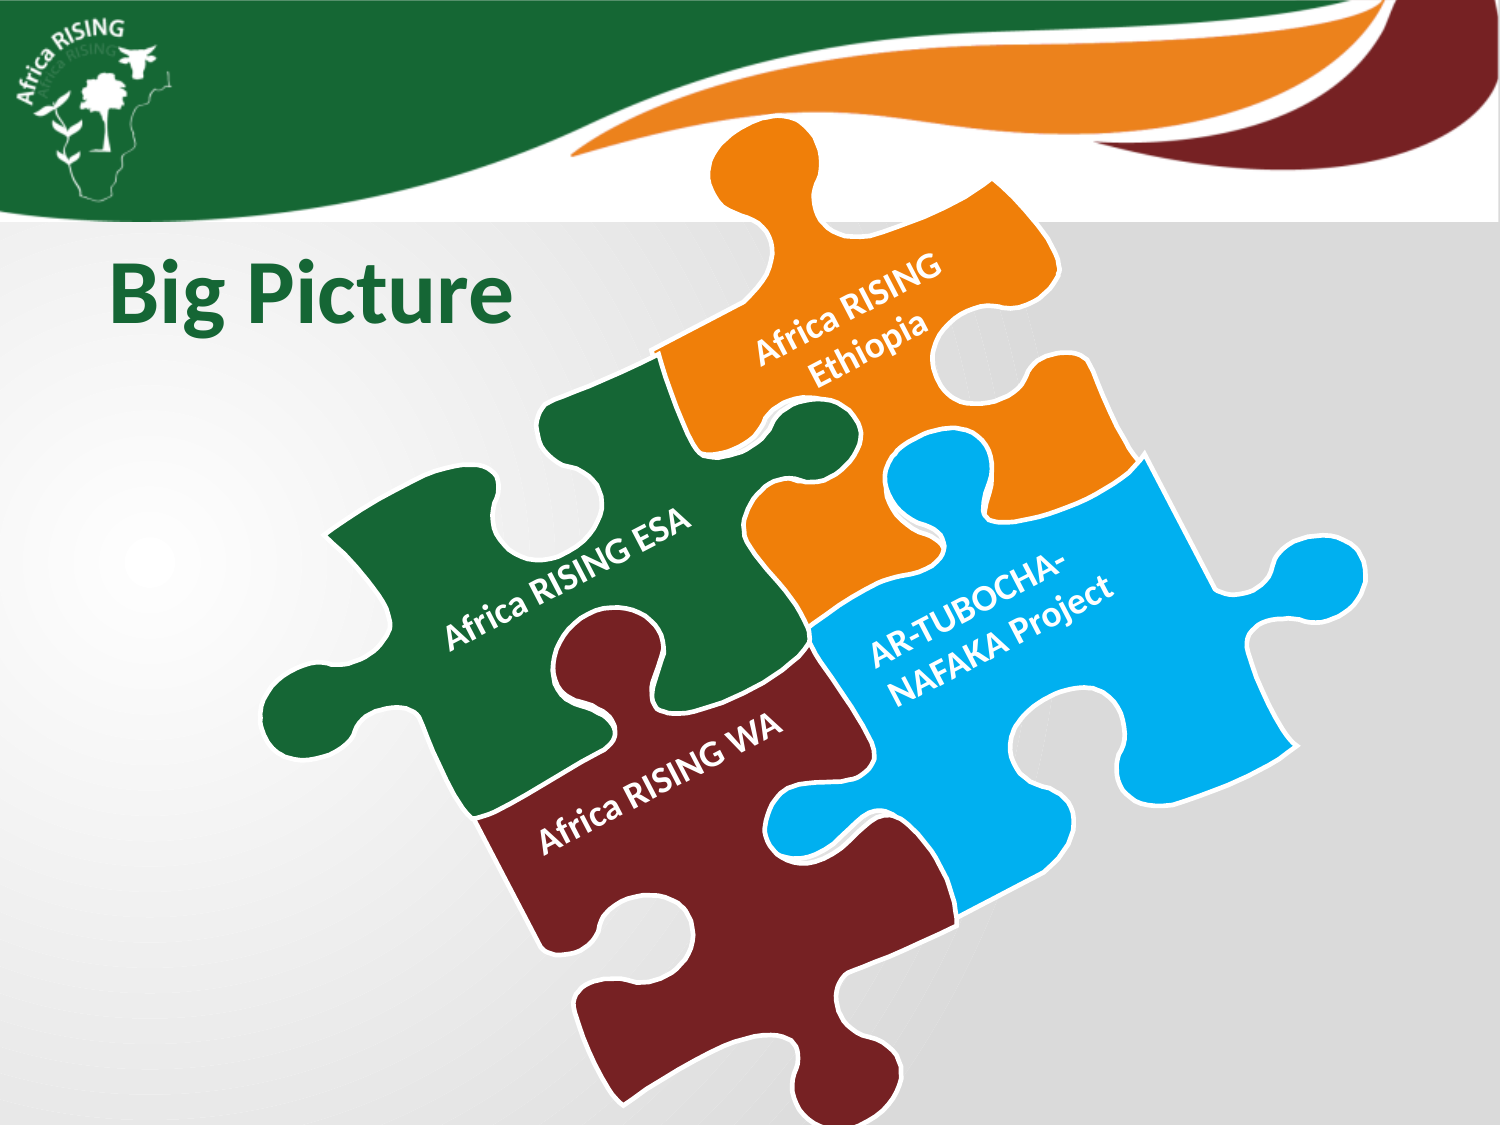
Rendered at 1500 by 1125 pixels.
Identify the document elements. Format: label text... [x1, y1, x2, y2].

text_box Africa RISING Ethiopia [651, 115, 1139, 627]
text_box Africa RISING ESA [260, 354, 862, 819]
picture [0, 0, 1499, 222]
text_box Africa RISING WA [473, 608, 957, 1125]
text_box AR-TUBOCHA-NAFAKA Project [765, 427, 1366, 918]
list Big Picture [75, 224, 550, 350]
